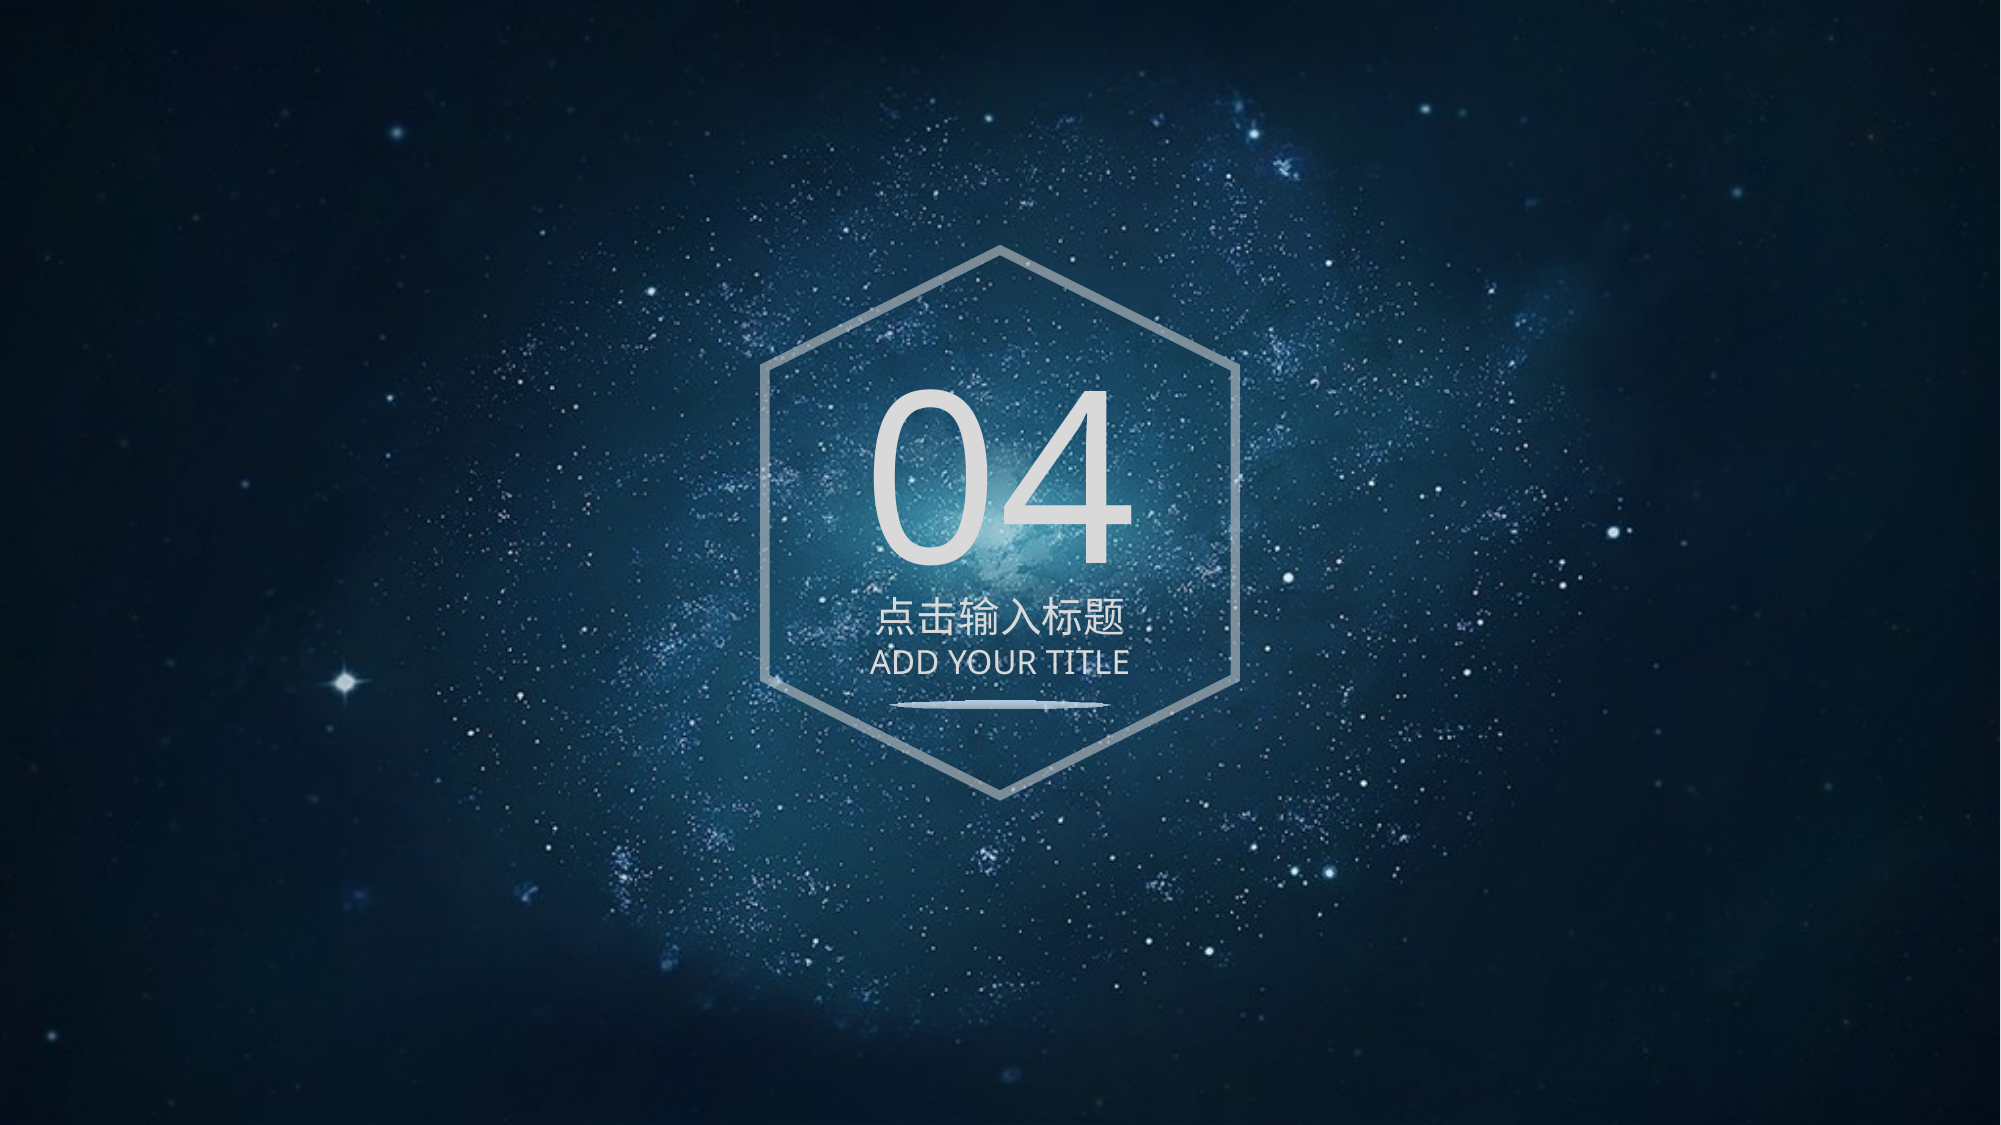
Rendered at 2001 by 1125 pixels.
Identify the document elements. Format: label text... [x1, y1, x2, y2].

text_box 04 [848, 316, 863, 324]
text_box 点击输入标题 ADD YOUR TITLE [854, 583, 1146, 689]
text_box [887, 699, 1113, 710]
text_box [763, 248, 1237, 797]
text_box 04 [1137, 316, 1152, 324]
picture [0, 0, 2001, 1125]
